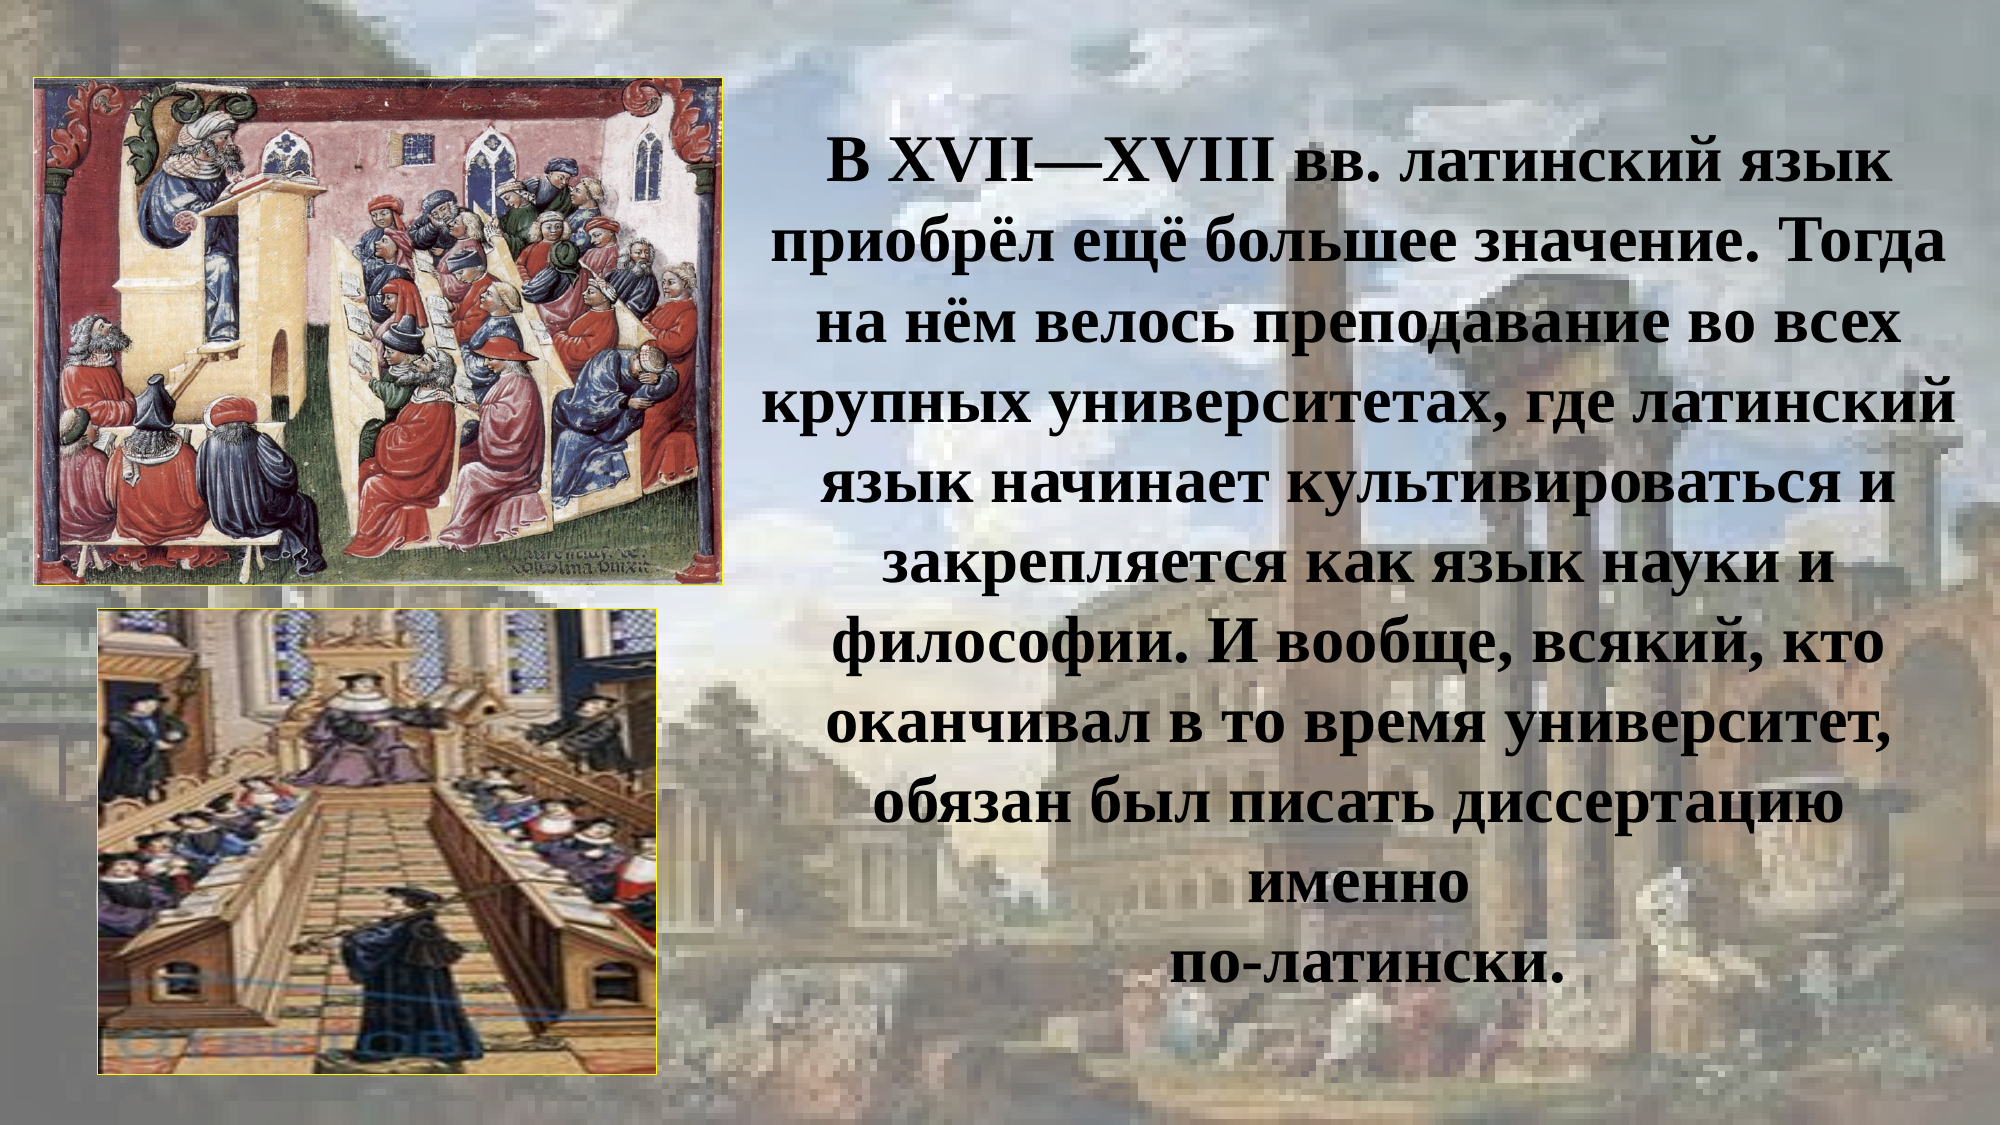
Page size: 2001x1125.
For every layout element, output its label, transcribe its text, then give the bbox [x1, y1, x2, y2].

picture [33, 76, 724, 586]
picture [97, 608, 657, 1076]
title В XVII—XVIII вв. латинский язык приобрёл ещё большее значение. Тогда на нём велось преподавание во всех крупных университетах, где латинский язык начинает культивироваться и закрепляется как язык науки и философии. И вообще, всякий, кто оканчивал в то время университет, обязан был писать диссертацию именно по-латински. [744, 36, 1975, 1075]
